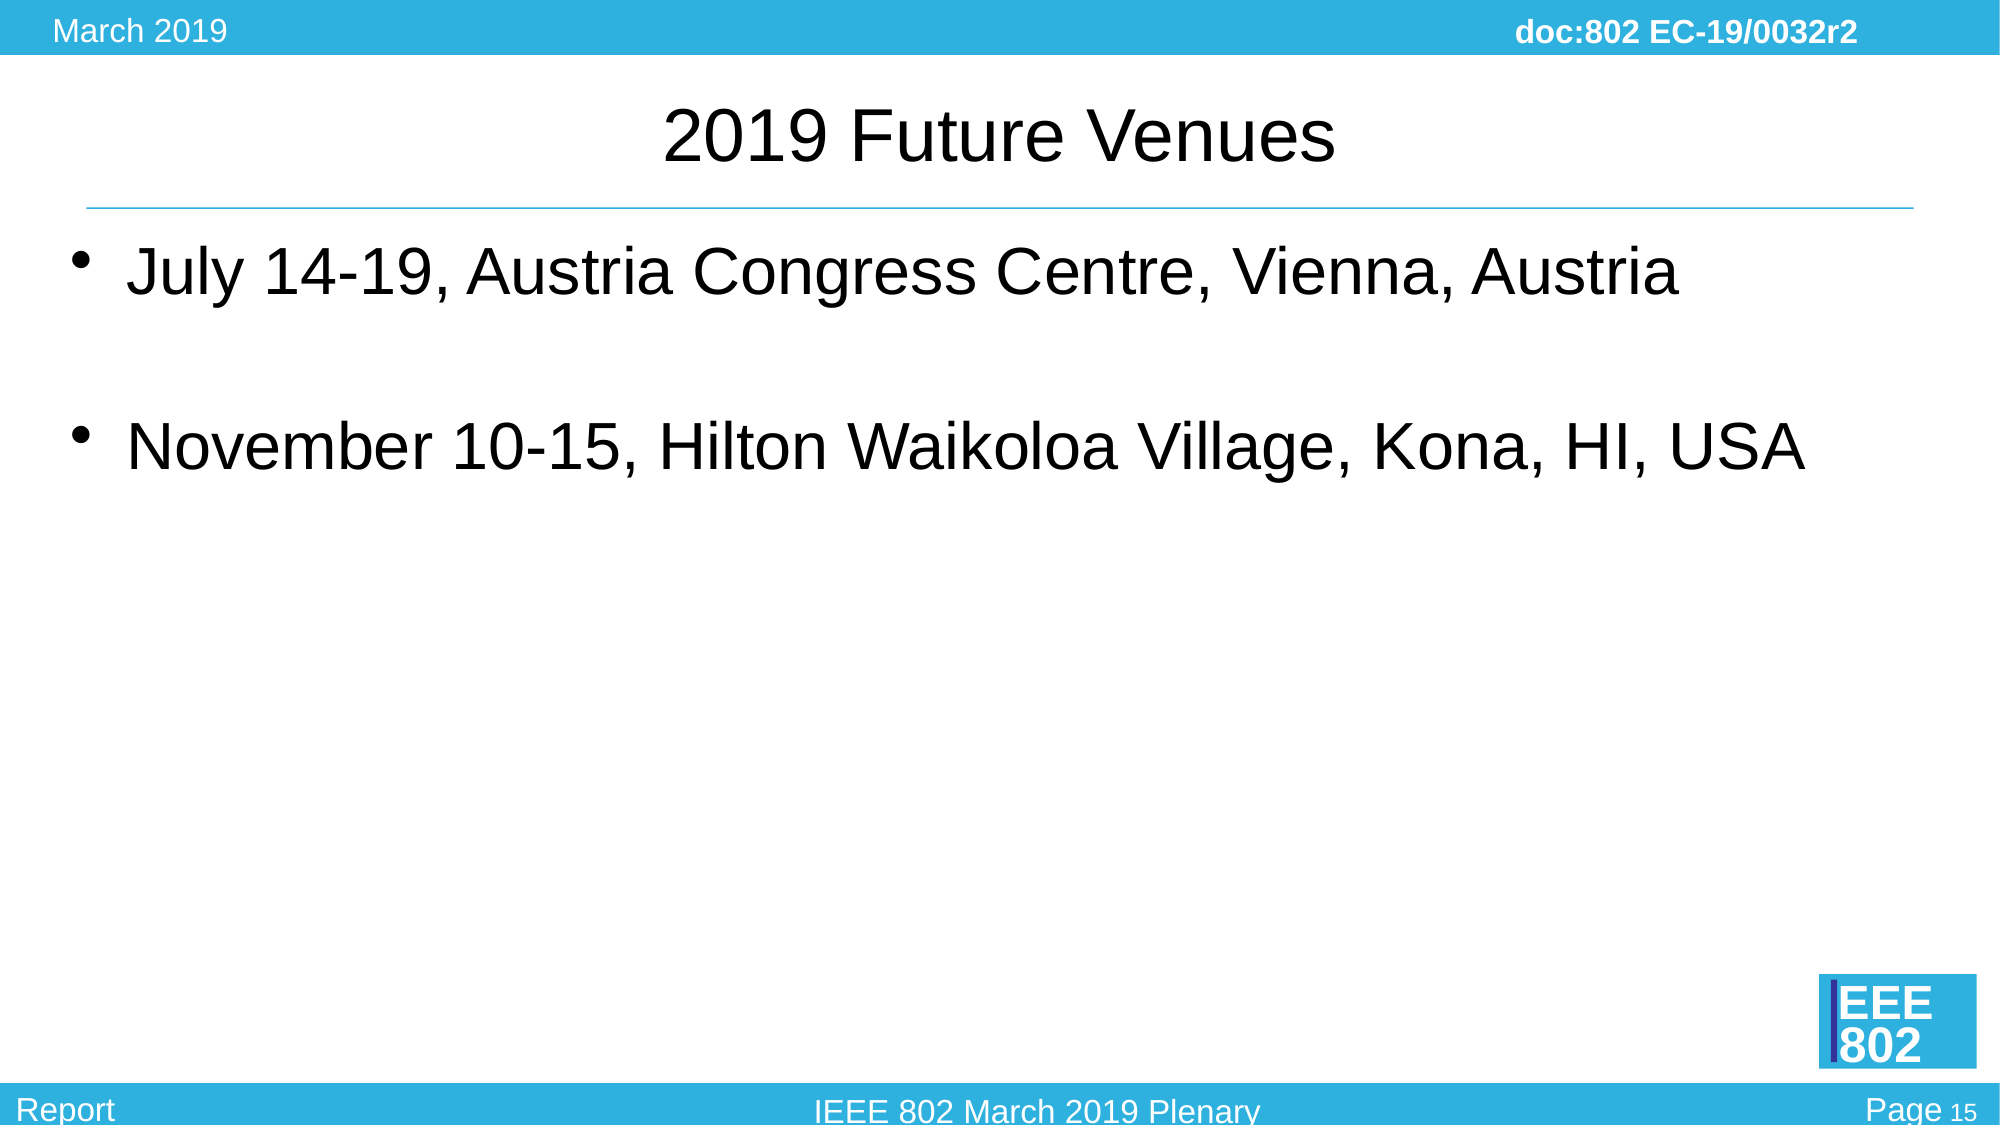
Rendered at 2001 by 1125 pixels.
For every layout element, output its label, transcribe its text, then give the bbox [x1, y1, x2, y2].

title 2019 Future Venues [99, 66, 1900, 197]
list July 14-19, Austria Congress Centre, Vienna, Austria November 10-15, Hilton Waikoloa Village, Kona, HI, USA [54, 220, 1855, 963]
